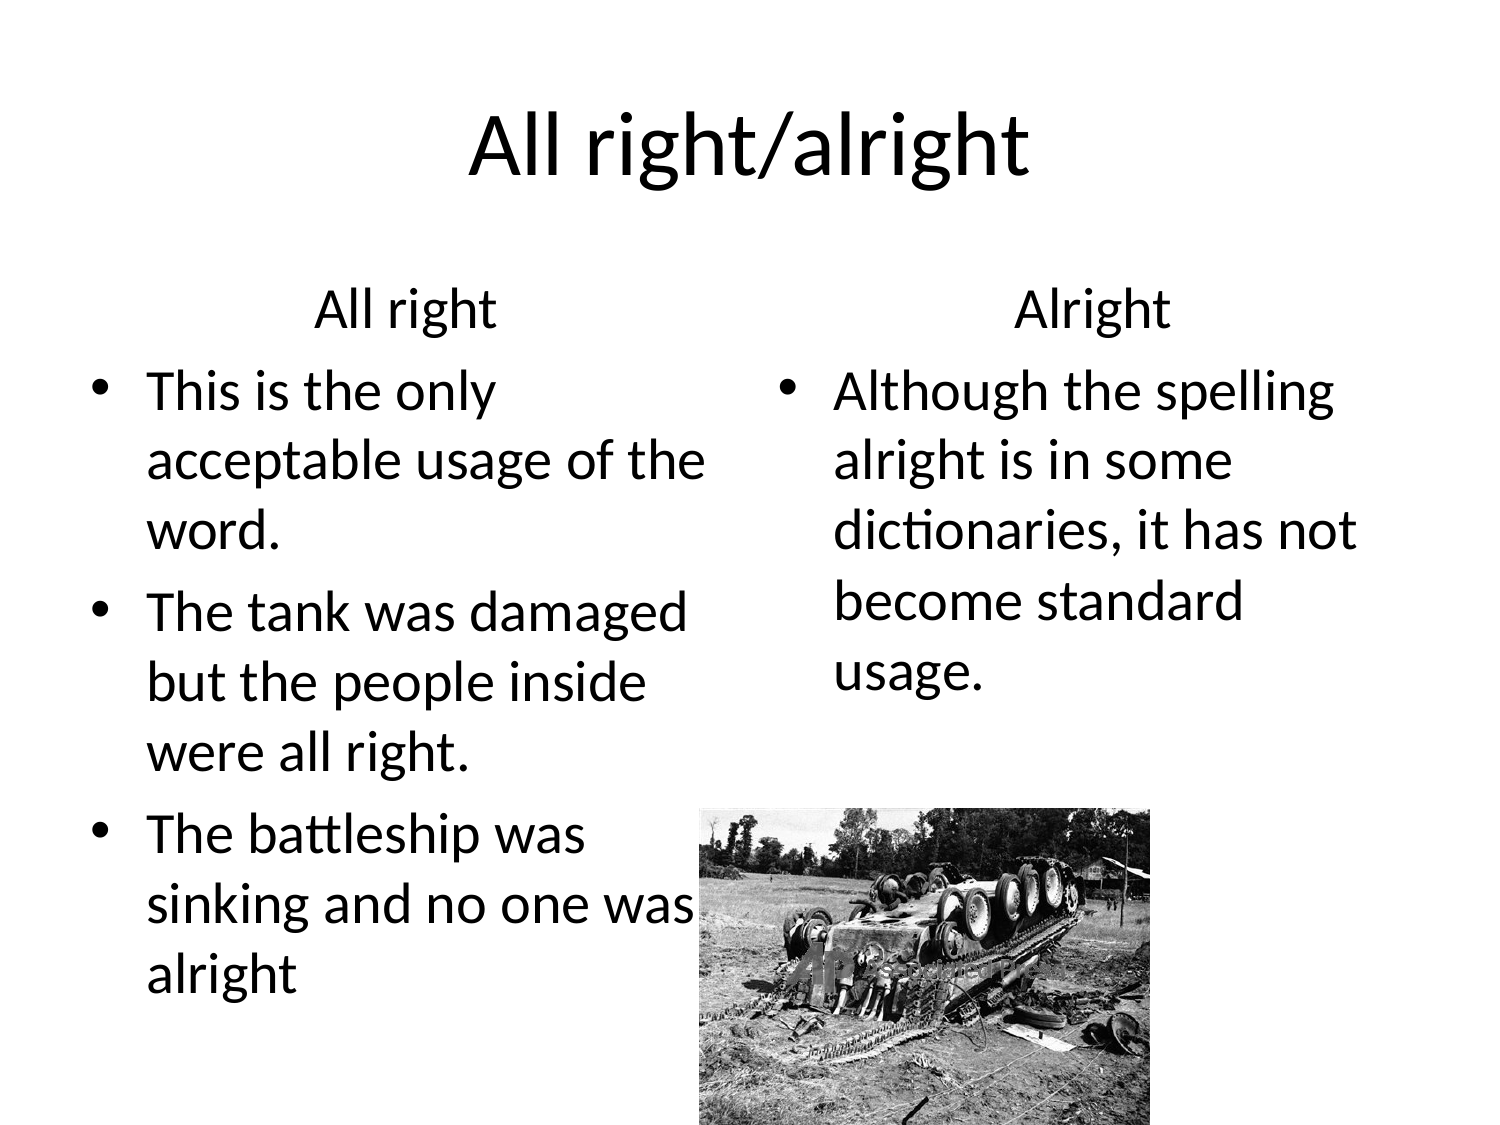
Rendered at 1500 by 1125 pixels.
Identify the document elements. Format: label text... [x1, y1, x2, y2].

title All right/alright [74, 44, 1426, 233]
list All right This is the only acceptable usage of the word. The tank was damaged but the people inside were all right. The battleship was sinking and no one was alright [74, 262, 738, 1006]
picture [699, 808, 1151, 1125]
list Alright Although the spelling alright is in some dictionaries, it has not become standard usage. [762, 262, 1426, 1006]
